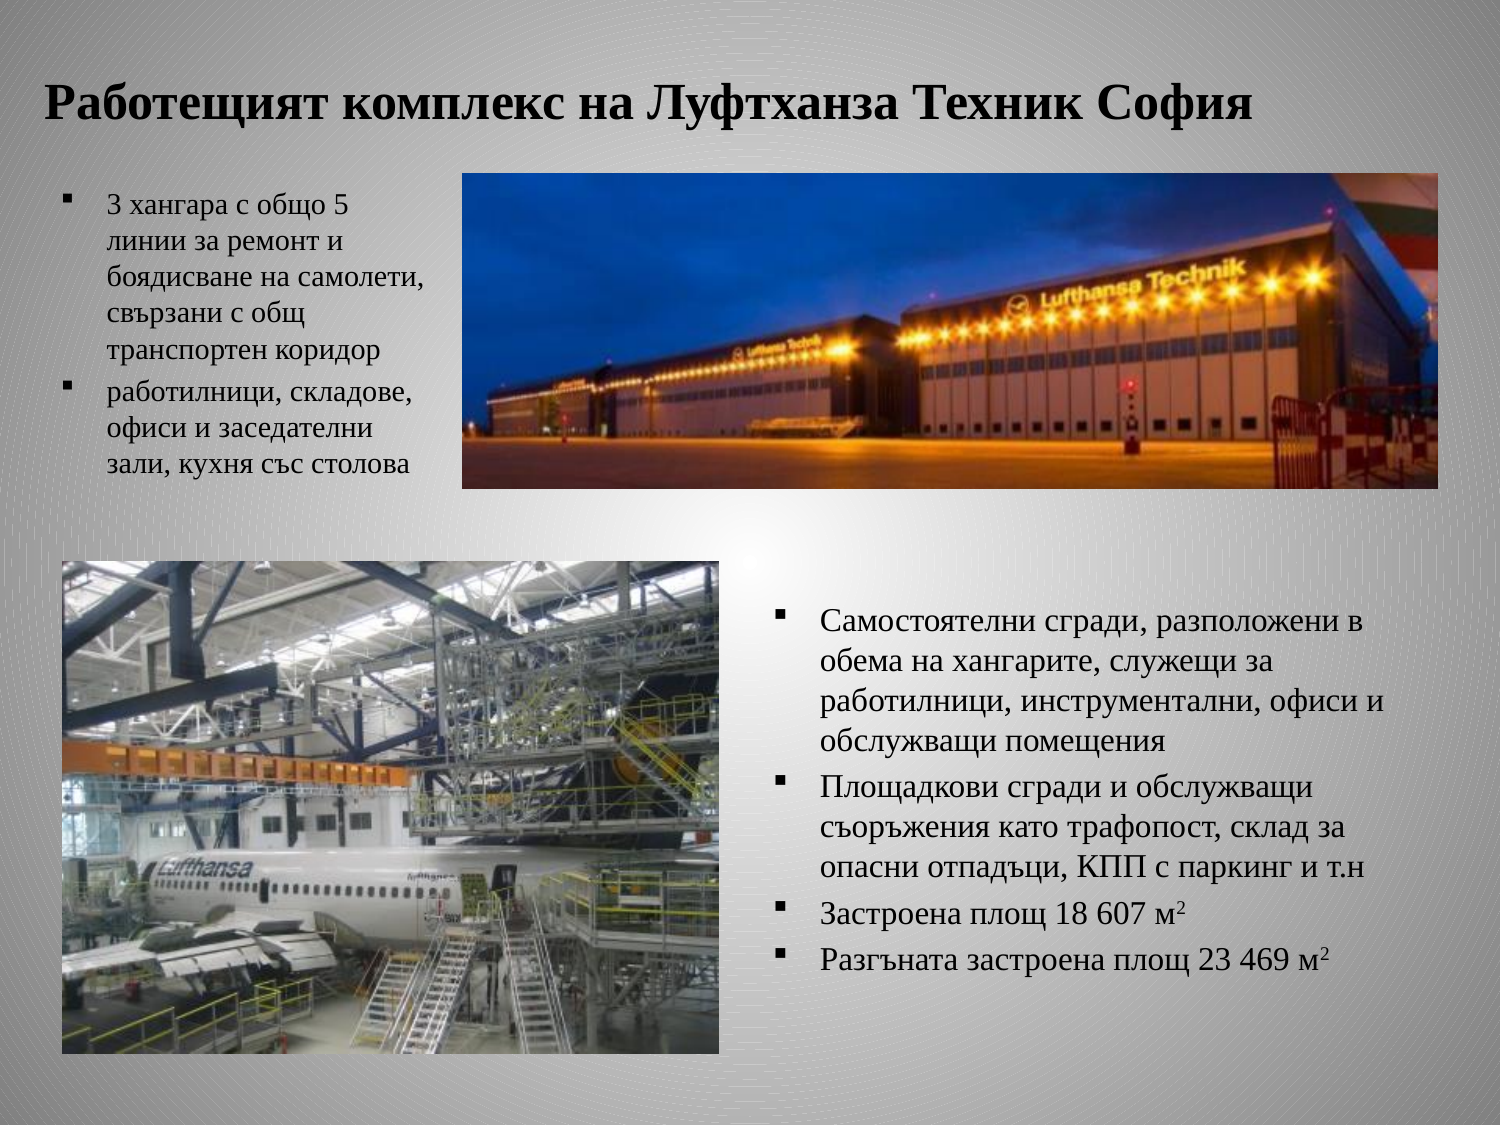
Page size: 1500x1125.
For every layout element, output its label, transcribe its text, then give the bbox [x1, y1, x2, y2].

picture [462, 173, 1500, 490]
text_box 3 хангара с общо 5 линии за ремонт и боядисване на самолети, свързани с общ транспортен коридор работилници, складове, офиси и заседателни зали, кухня със столова [45, 176, 446, 515]
picture [62, 561, 719, 1054]
text_box Самостоятелни сгради, разположени в обема на хангарите, служещи за работилници, инструментални, офиси и обслужващи помещения Площадкови сгради и обслужващи съоръжения като трафопост, склад за опасни отпадъци, КПП с паркинг и т.н Застроена площ 18 607 м2 Разгъната застроена площ 23 469 м2 [757, 590, 1450, 1024]
text_box Работещият комплекс на Луфтханза Техник София [29, 49, 1450, 138]
